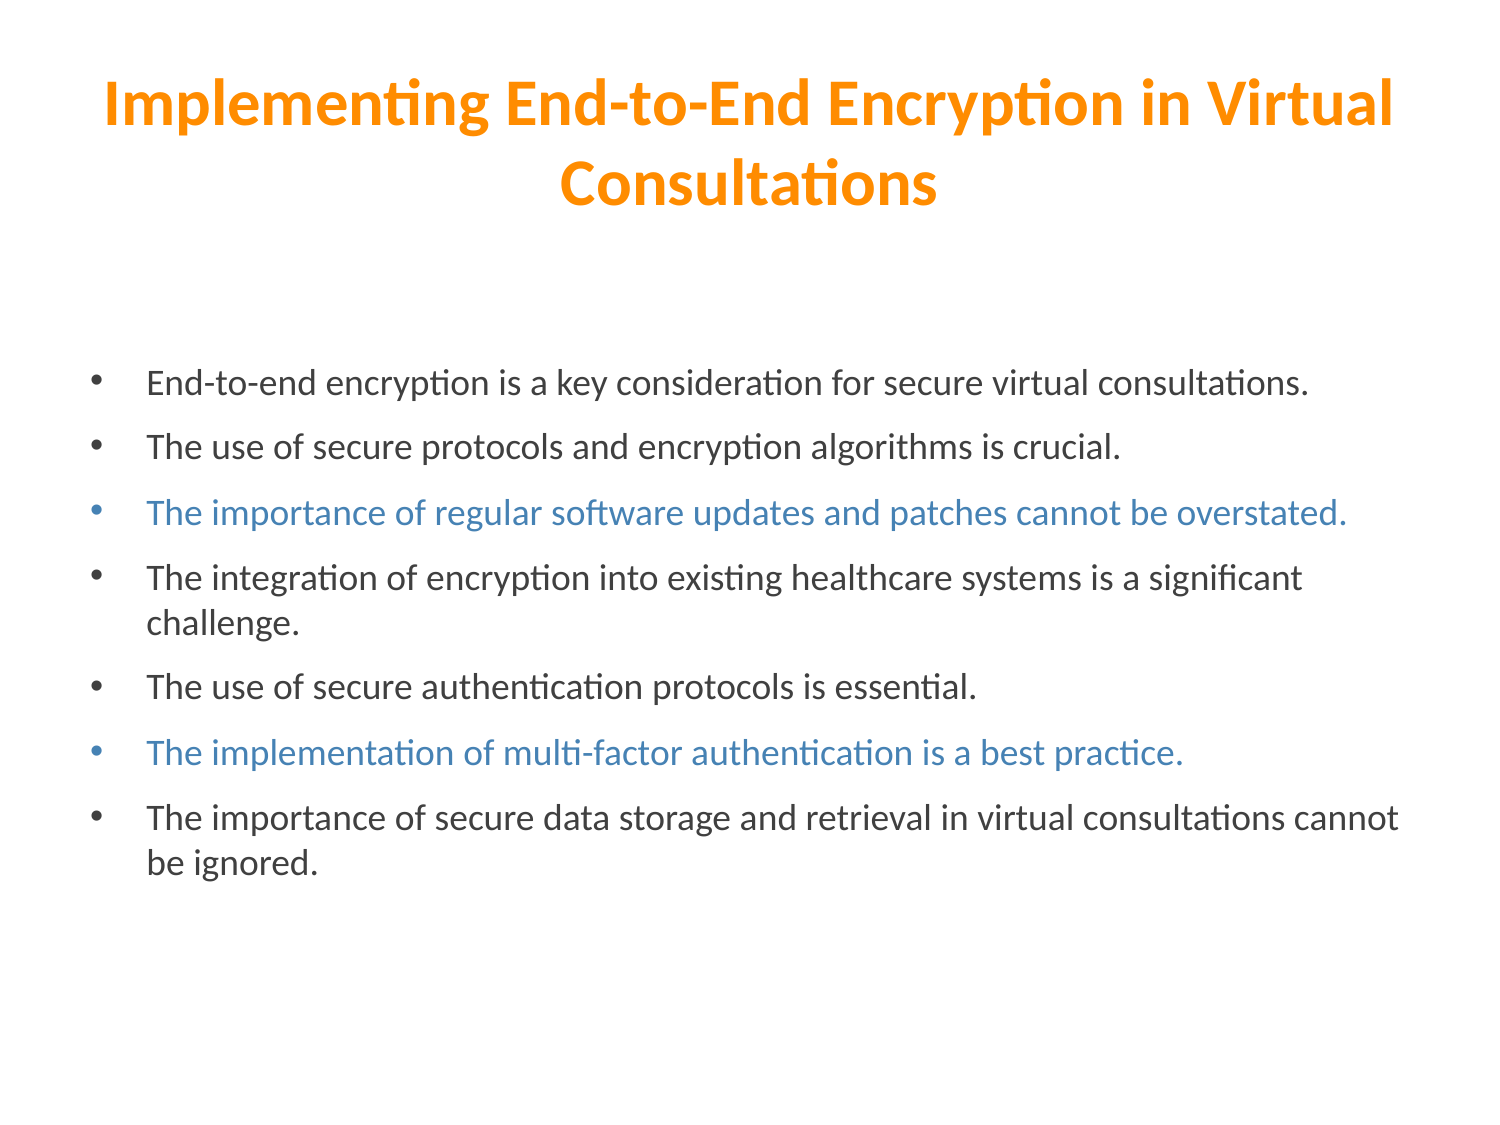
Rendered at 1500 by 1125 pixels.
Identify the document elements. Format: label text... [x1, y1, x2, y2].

list End-to-end encryption is a key consideration for secure virtual consultations. The use of secure protocols and encryption algorithms is crucial. The importance of regular software updates and patches cannot be overstated. The integration of encryption into existing healthcare systems is a significant challenge. The use of secure authentication protocols is essential. The implementation of multi-factor authentication is a best practice. The importance of secure data storage and retrieval in virtual consultations cannot be ignored. [75, 262, 1425, 1005]
title Implementing End-to-End Encryption in Virtual Consultations [75, 45, 1425, 233]
